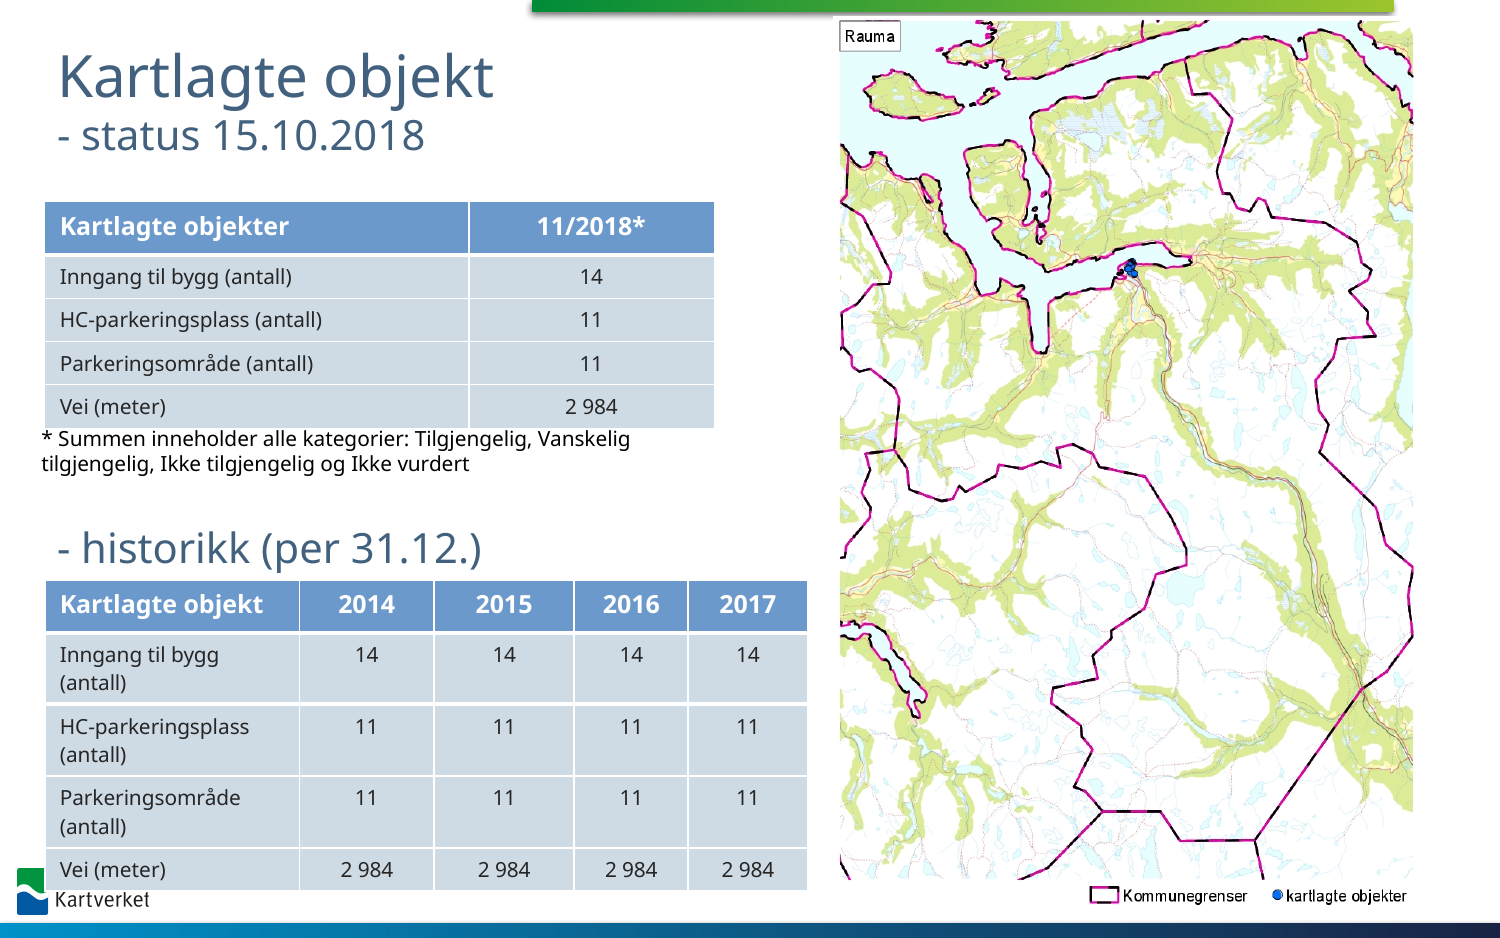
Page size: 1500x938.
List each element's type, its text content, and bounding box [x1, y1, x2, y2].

table_cell 11 [689, 777, 807, 847]
table_cell 11 [300, 706, 433, 775]
table_cell 11 [575, 777, 687, 847]
table_cell 14 [575, 635, 687, 702]
table_cell Parkeringsområde (antall) [46, 777, 299, 847]
table_cell 14 [300, 635, 433, 702]
table_cell 11 [575, 706, 687, 775]
table_cell 2 984 [575, 849, 687, 890]
table_header 2016 [575, 581, 687, 631]
table_header 2017 [689, 581, 807, 631]
table_cell 11 [470, 342, 714, 384]
table_header Kartlagte objekt [46, 581, 299, 631]
text_box Kartlagte objekt - status 15.10.2018 [42, 24, 828, 167]
table_header 2014 [300, 581, 433, 631]
table_cell 11 [689, 706, 807, 775]
table_cell 14 [470, 257, 714, 298]
table_cell 2 984 [300, 849, 433, 890]
table_cell 11 [435, 777, 573, 847]
table_cell Parkeringsområde (antall) [45, 342, 468, 384]
table_cell Inngang til bygg (antall) [46, 635, 299, 702]
table_cell 14 [689, 635, 807, 702]
table_cell Vei (meter) [46, 849, 299, 890]
text_box * Summen inneholder alle kategorier: Tilgjengelig, Vanskelig tilgjengelig, Ikke tilgjengelig og Ikke vurdert [26, 417, 711, 483]
table_cell Inngang til bygg (antall) [45, 257, 468, 298]
table_cell Vei (meter) [45, 385, 468, 417]
table_cell 2 984 [435, 849, 573, 890]
table_cell HC-parkeringsplass (antall) [46, 706, 299, 775]
table_header 11/2018* [470, 202, 714, 253]
table_cell 11 [435, 706, 573, 775]
table_header 2015 [435, 581, 573, 631]
table_header Kartlagte objekter [45, 202, 468, 253]
table_cell HC-parkeringsplass (antall) [45, 299, 468, 341]
table_cell 2 984 [470, 385, 714, 428]
table_cell 14 [435, 635, 573, 702]
table_cell 11 [470, 299, 714, 341]
table_cell 11 [300, 777, 433, 847]
text_box - historikk (per 31.12.) [42, 496, 828, 580]
table_cell 2 984 [689, 849, 807, 890]
picture [833, 16, 1419, 913]
